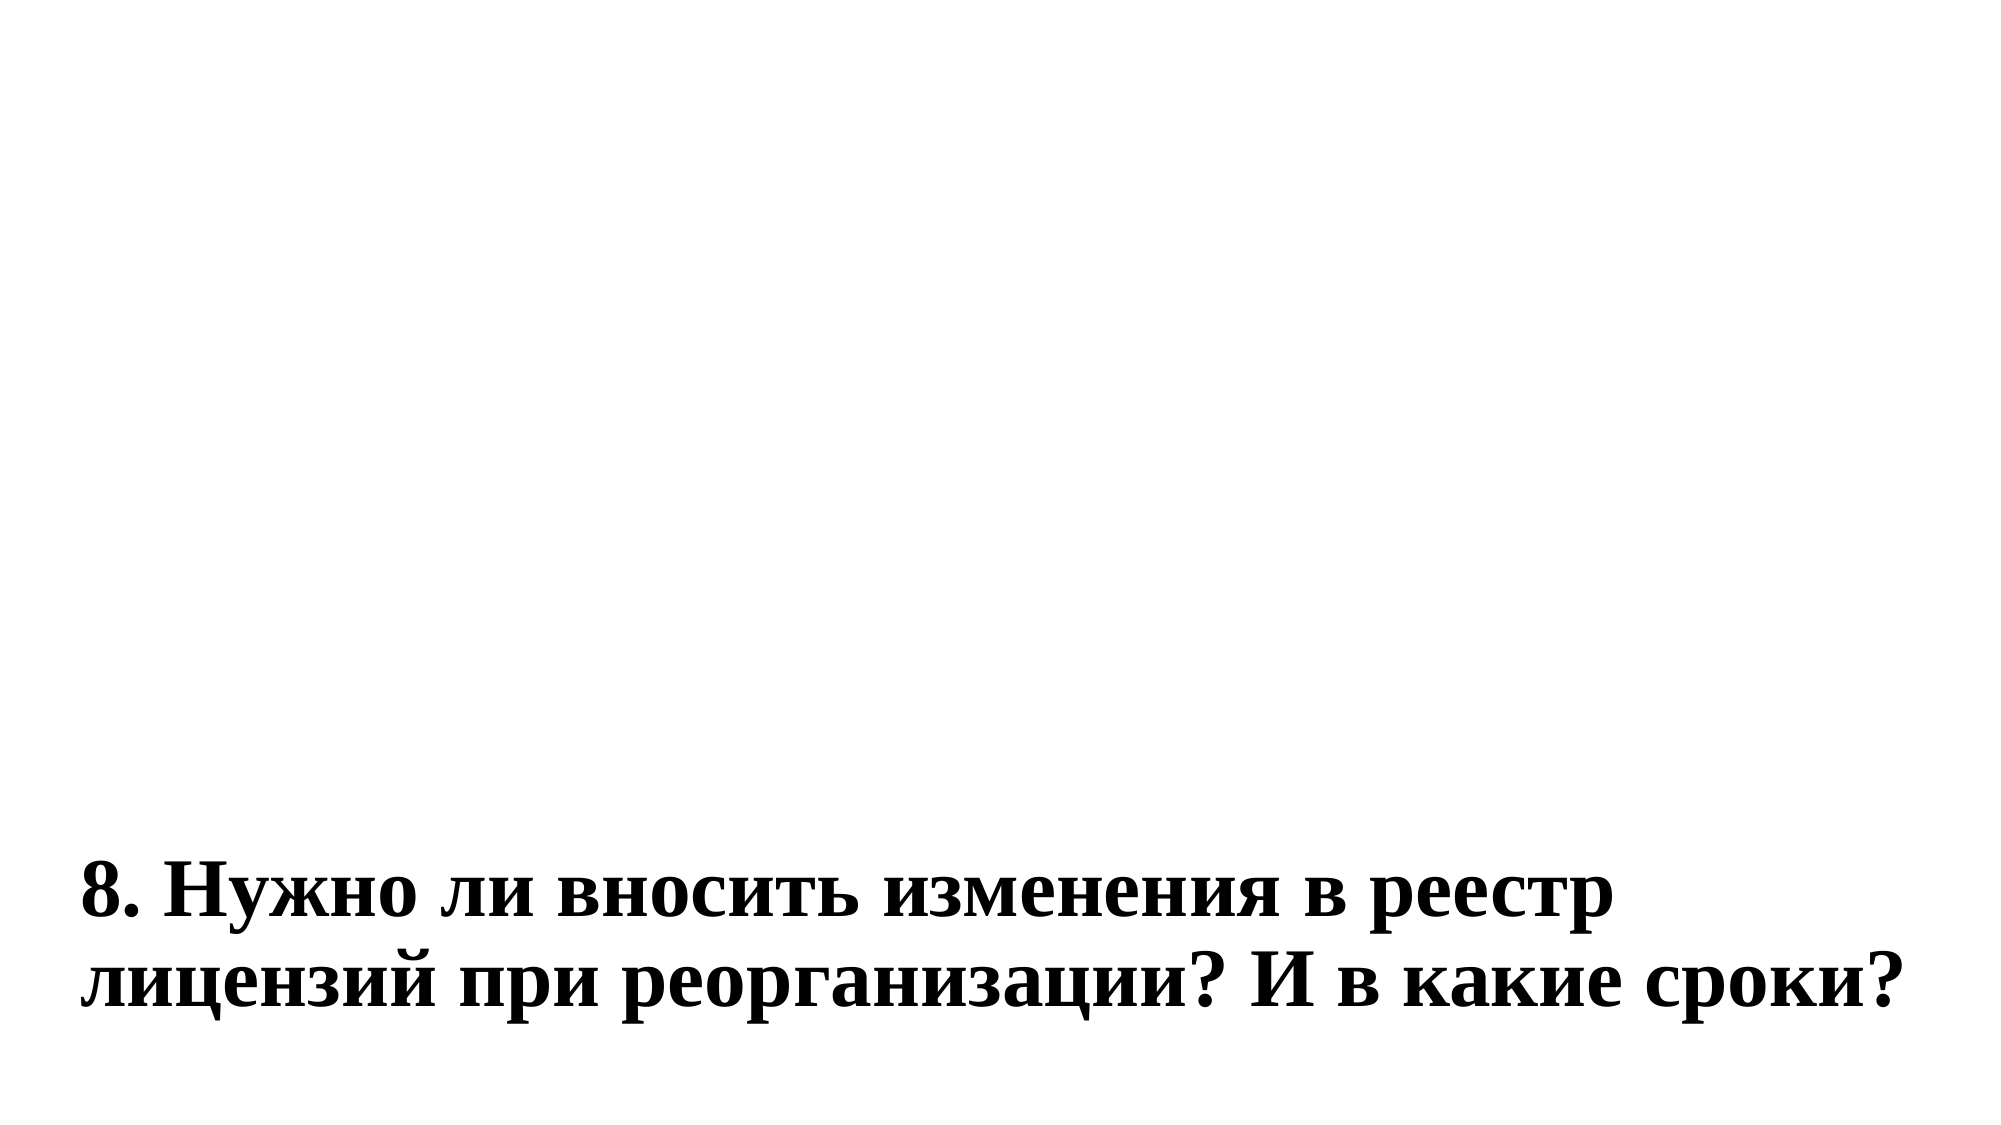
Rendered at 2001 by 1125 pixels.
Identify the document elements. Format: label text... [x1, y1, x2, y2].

title 8. Нужно ли вносить изменения в реестр лицензий при реорганизации? И в какие сроки? [65, 825, 1960, 1043]
